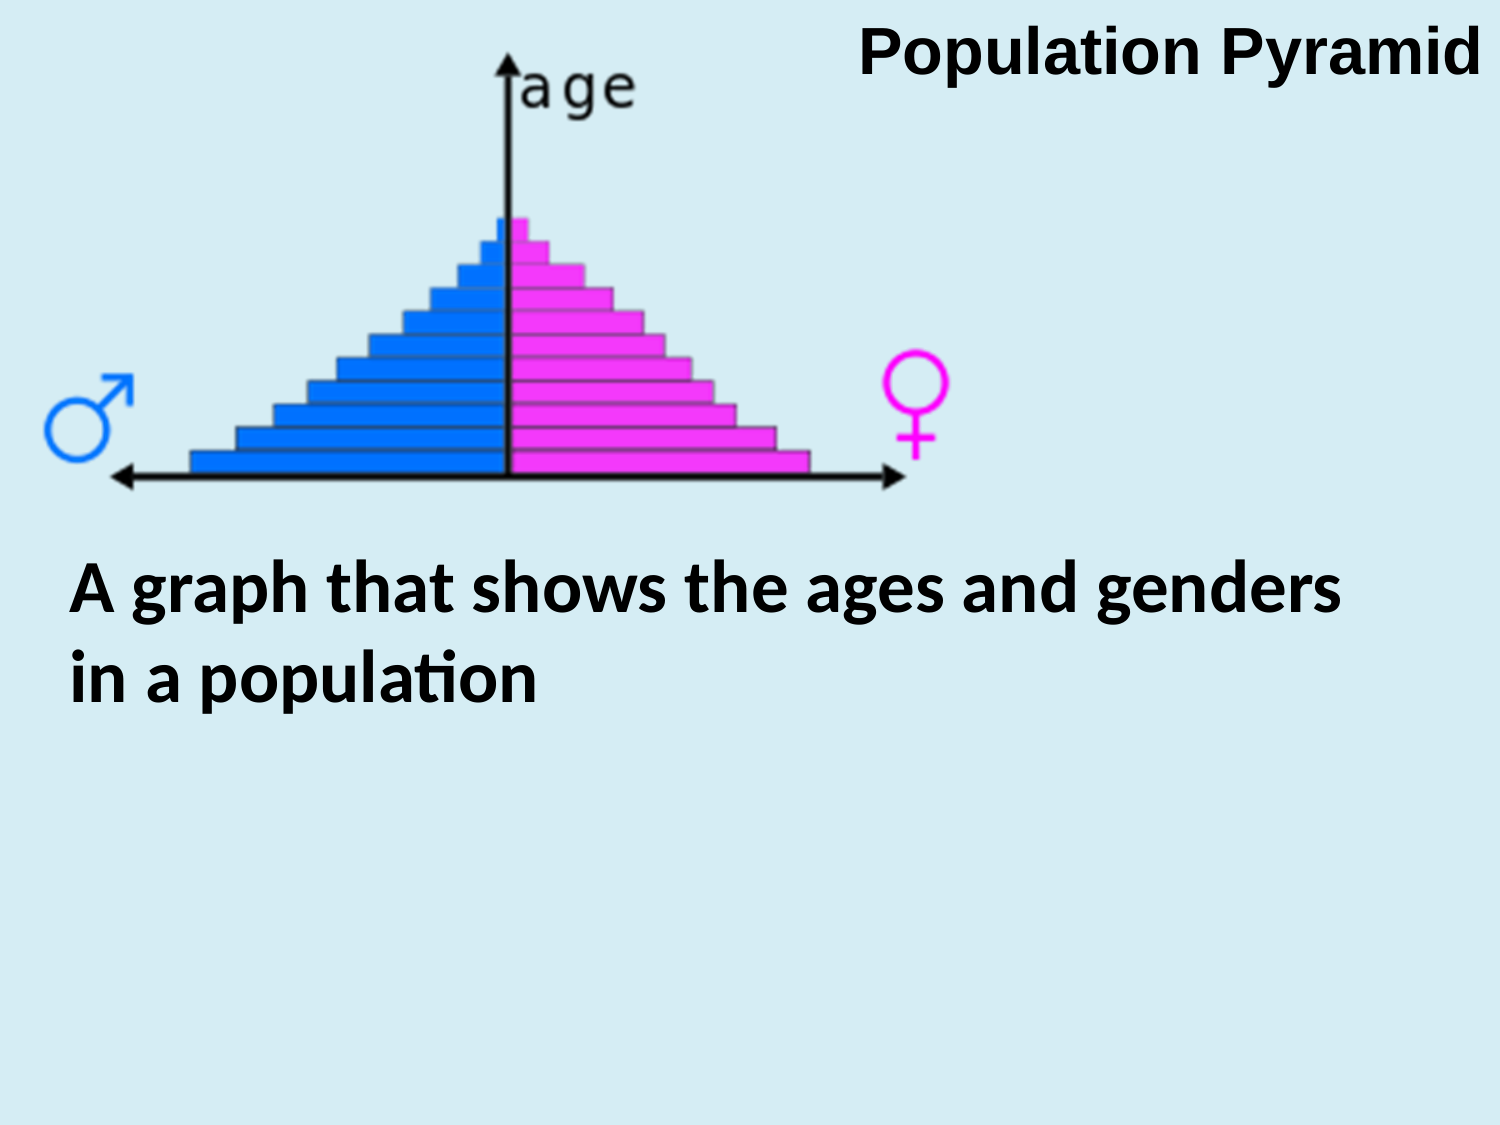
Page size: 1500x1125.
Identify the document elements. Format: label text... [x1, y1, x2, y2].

picture [34, 43, 960, 501]
text_box Population Pyramid [843, 0, 1500, 96]
text_box A graph that shows the ages and genders in a population [54, 529, 1428, 727]
